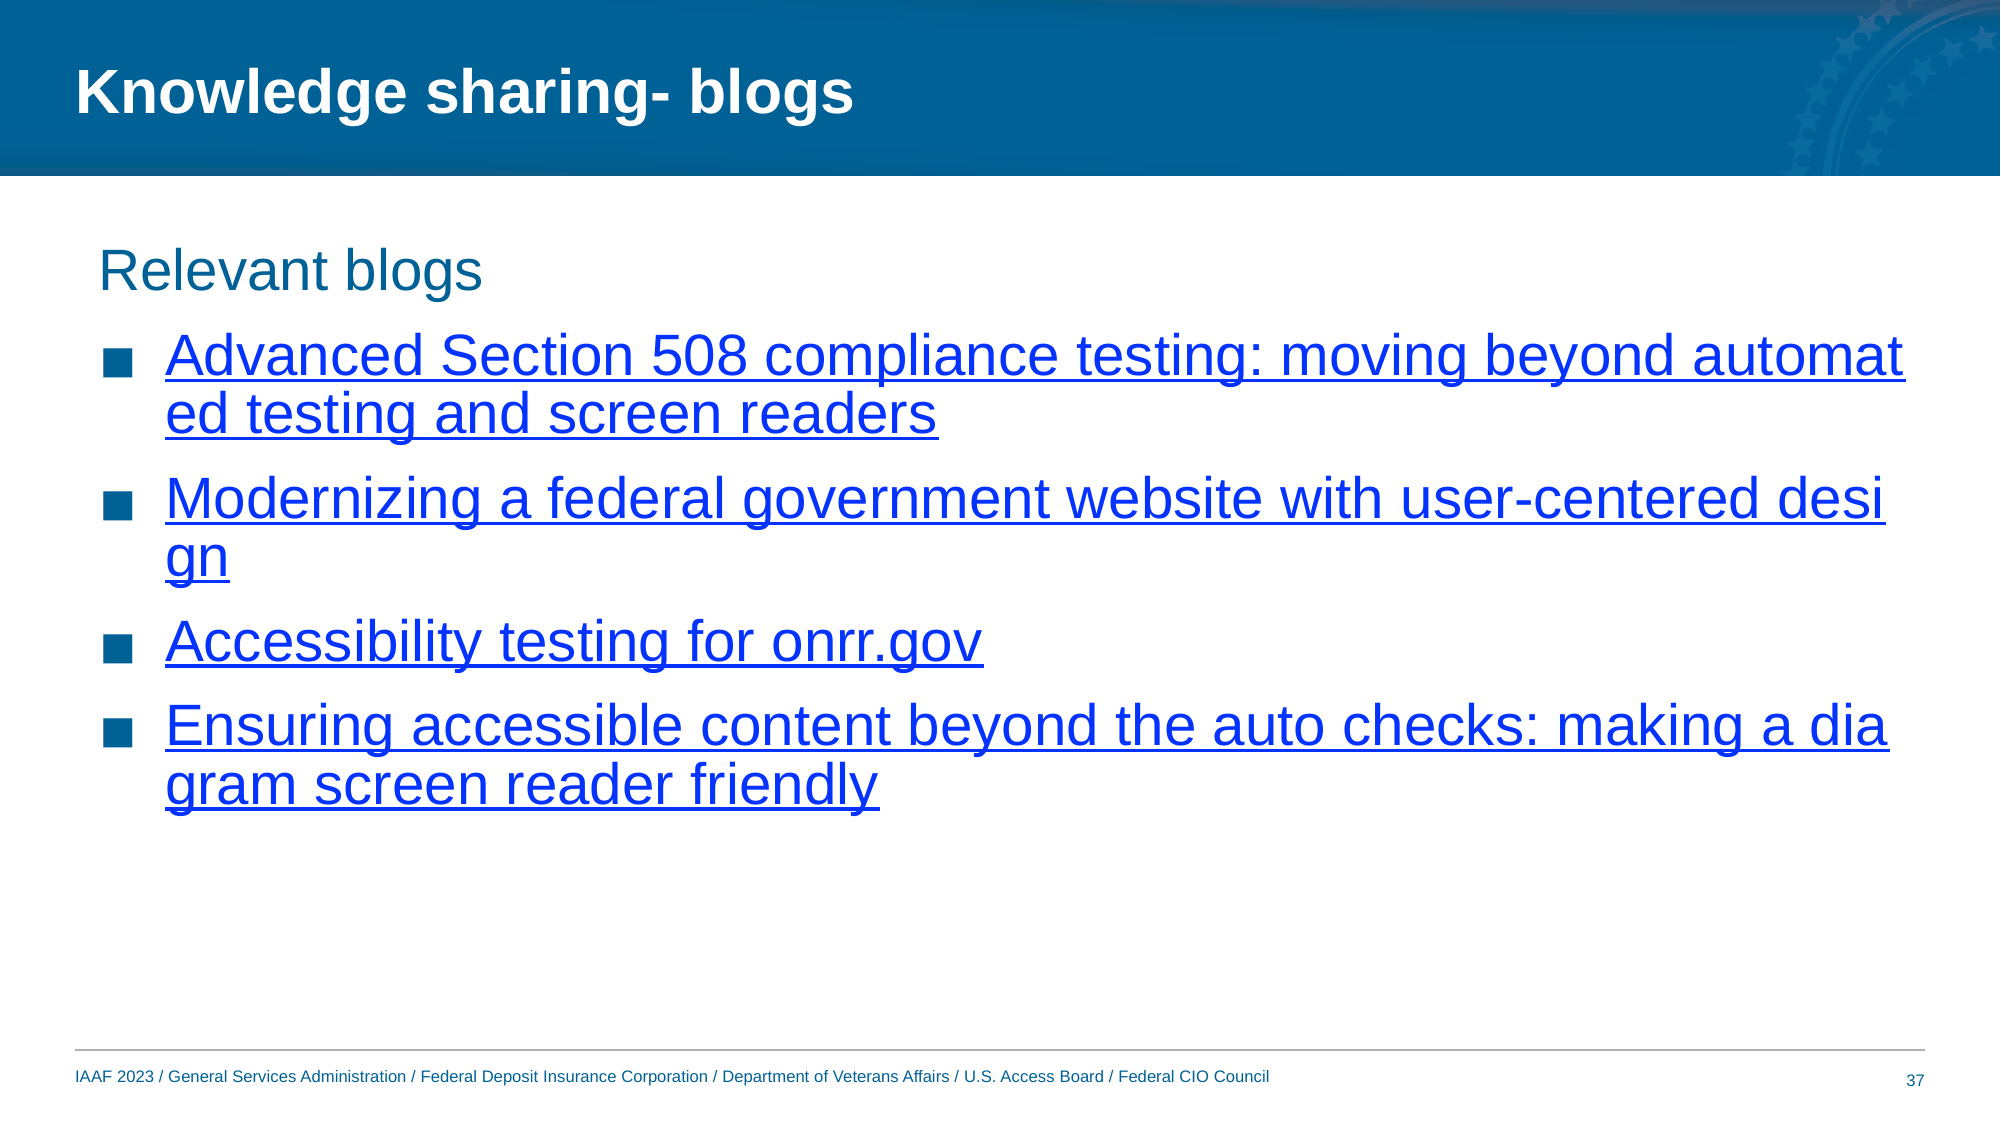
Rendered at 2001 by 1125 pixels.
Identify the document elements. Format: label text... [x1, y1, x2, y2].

title Knowledge sharing- blogs [75, 52, 1800, 128]
picture [0, 0, 2000, 176]
slide_number 37 [1880, 1065, 1925, 1095]
list Relevant blogs Advanced Section 508 compliance testing: moving beyond automated testing and screen readers Modernizing a federal government website with user-centered design Accessibility testing for onrr.gov Ensuring accessible content beyond the auto checks: making a diagram screen reader friendly [75, 224, 1925, 1035]
picture [0, 168, 666, 176]
